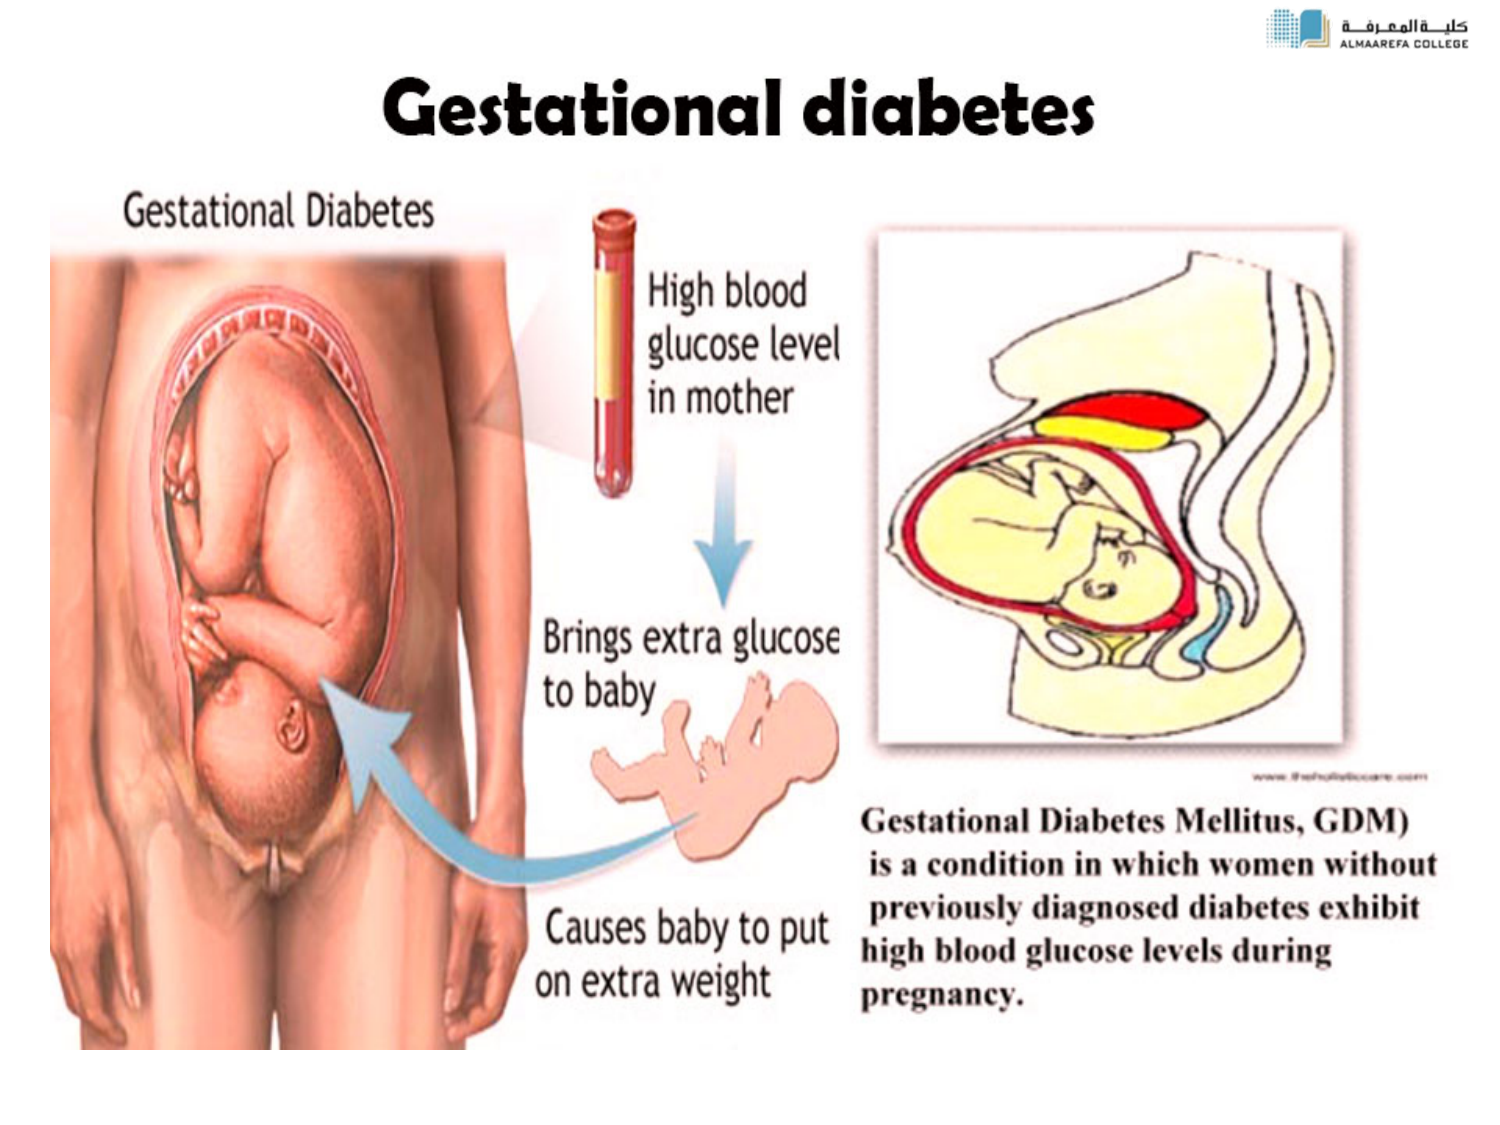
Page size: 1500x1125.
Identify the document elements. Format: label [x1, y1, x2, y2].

picture [49, 0, 1473, 1051]
